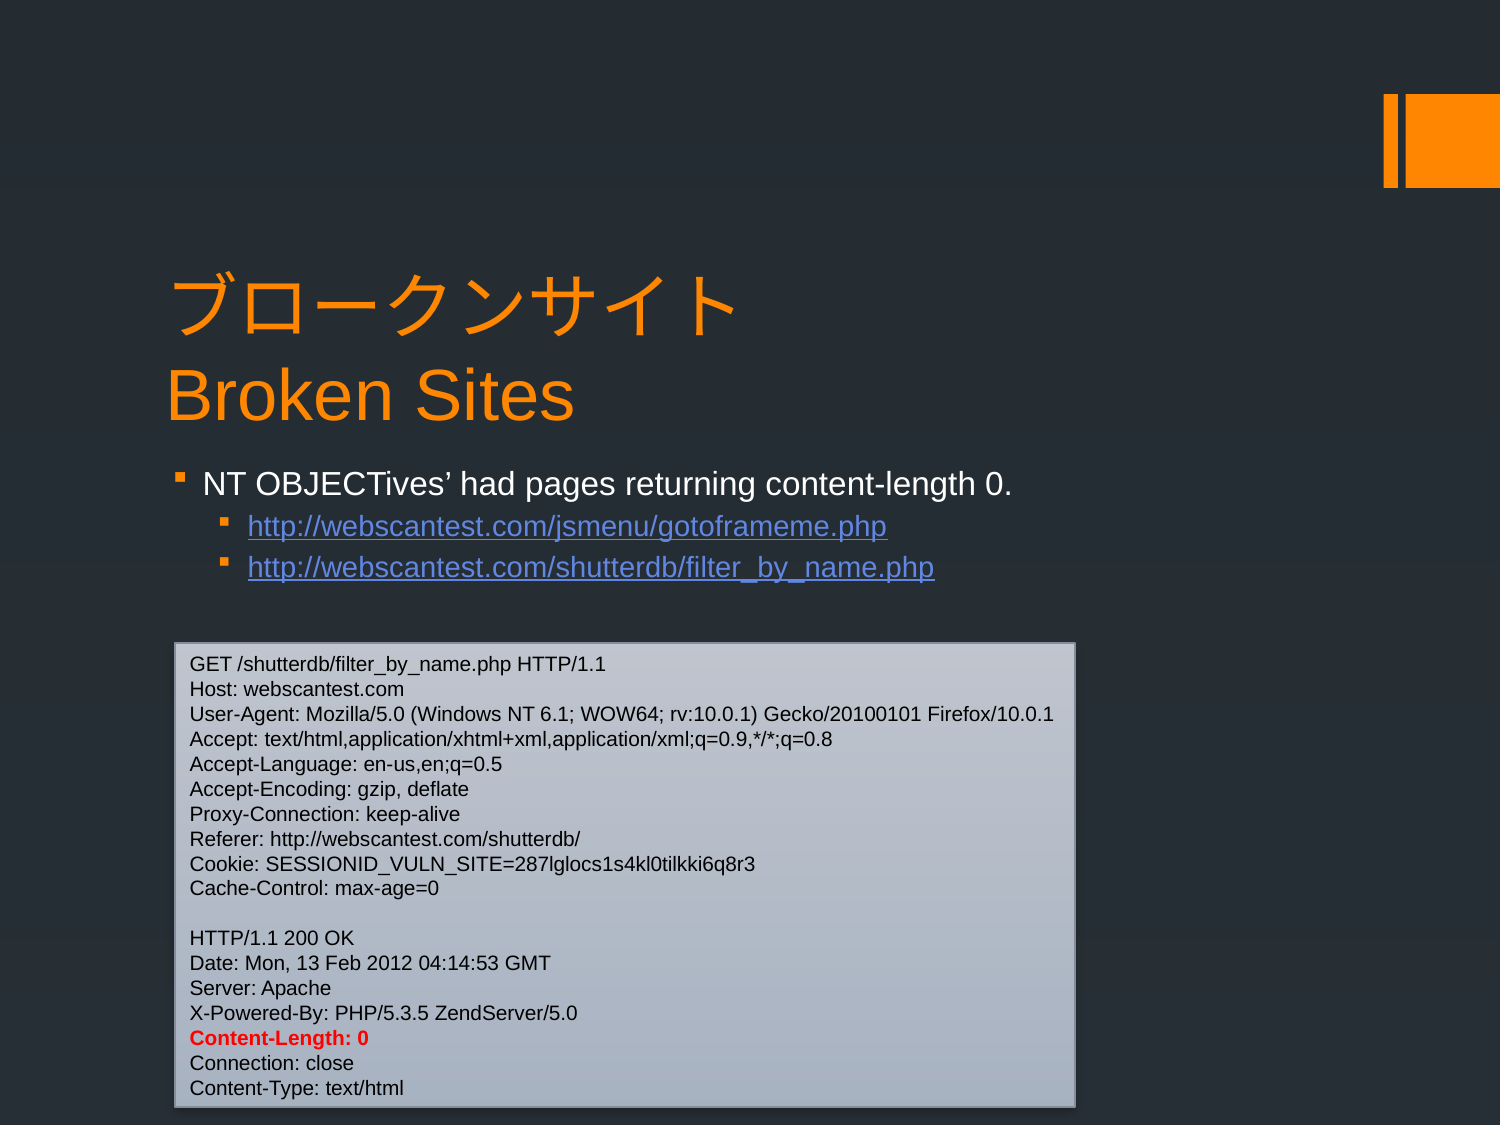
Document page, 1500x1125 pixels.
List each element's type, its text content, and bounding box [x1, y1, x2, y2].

list NT OBJECTives’ had pages returning content-length 0. http://webscantest.com/jsmenu/gotoframeme.php http://webscantest.com/shutterdb/filter_by_name.php [150, 454, 1350, 1035]
text_box GET /shutterdb/filter_by_name.php HTTP/1.1 Host: webscantest.com User-Agent: Mozilla/5.0 (Windows NT 6.1; WOW64; rv:10.0.1) Gecko/20100101 Firefox/10.0.1 Accept: text/html,application/xhtml+xml,application/xml;q=0.9,*/*;q=0.8 Accept-Language: en-us,en;q=0.5 Accept-Encoding: gzip, deflate Proxy-Connection: keep-alive Referer: http://webscantest.com/shutterdb/ Cookie: SESSIONID_VULN_SITE=287lglocs1s4kl0tilkki6q8r3 Cache-Control: max-age=0 HTTP/1.1 200 OK Date: Mon, 13 Feb 2012 04:14:53 GMT Server: Apache X-Powered-By: PHP/5.3.5 ZendServer/5.0 Content-Length: 0 Connection: close Content-Type: text/html [174, 642, 1076, 1108]
title ブロークンサイト Broken Sites [150, 253, 1350, 443]
